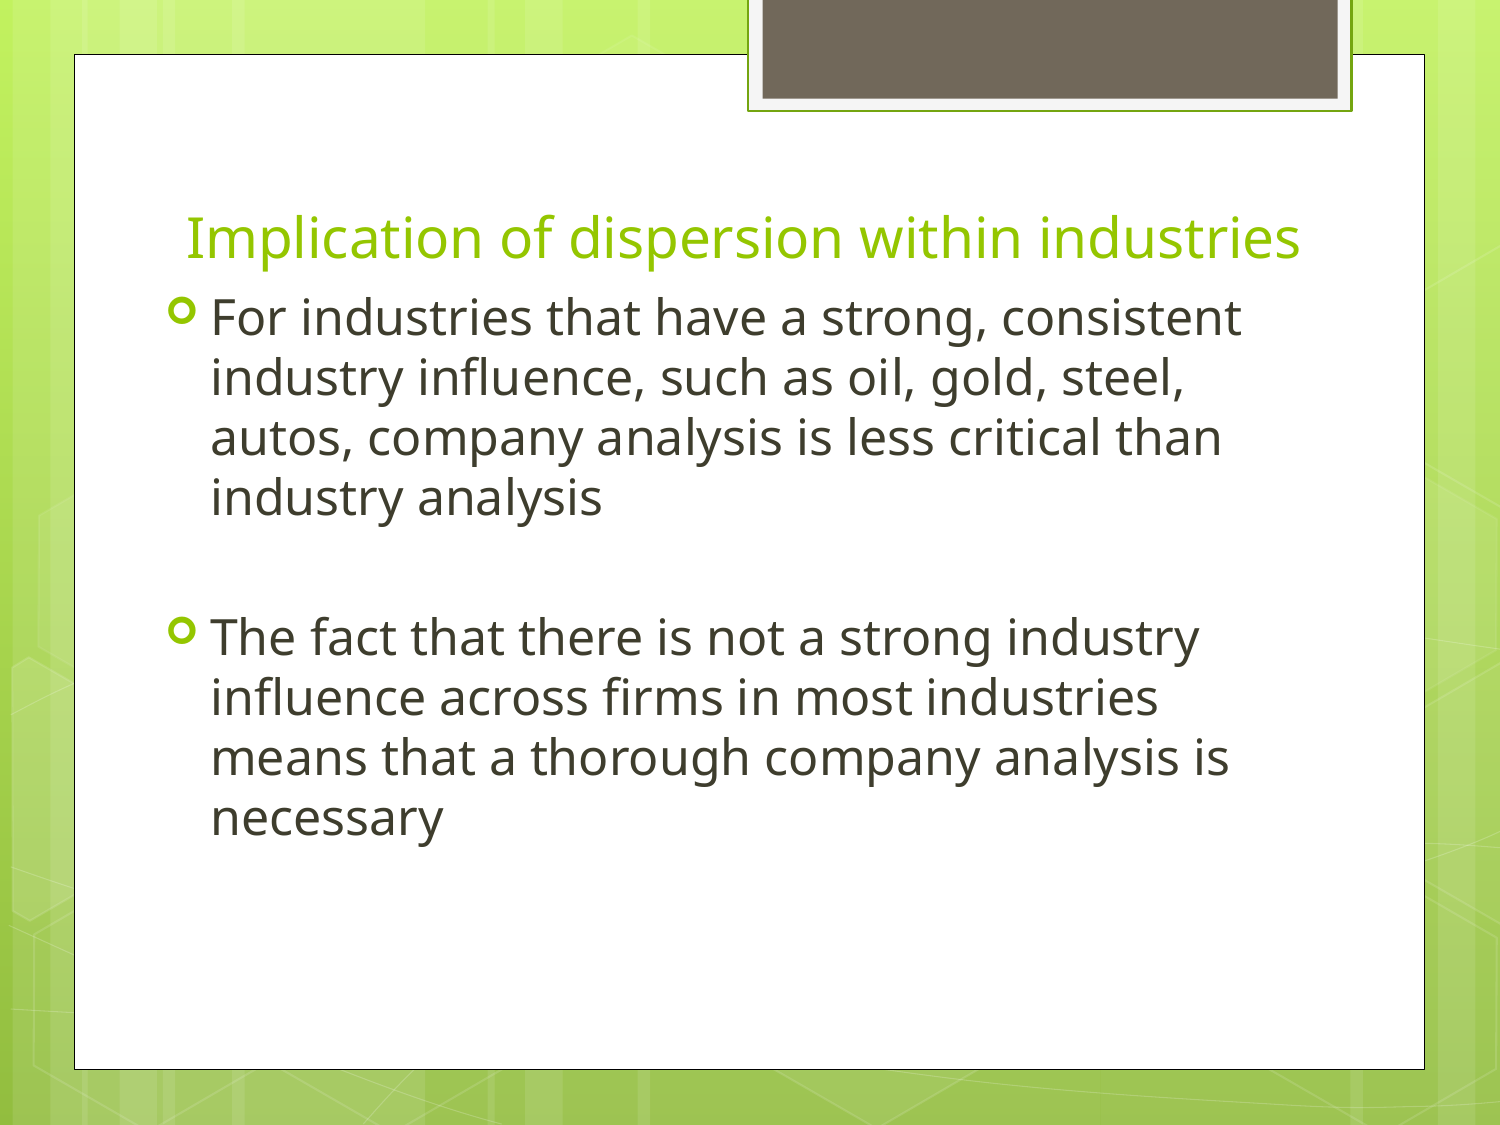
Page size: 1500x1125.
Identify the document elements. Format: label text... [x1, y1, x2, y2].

title Implication of dispersion within industries [171, 168, 1324, 277]
list For industries that have a strong, consistent industry influence, such as oil, gold, steel, autos, company analysis is less critical than industry analysis The fact that there is not a strong industry influence across firms in most industries means that a thorough company analysis is necessary [138, 277, 1324, 991]
